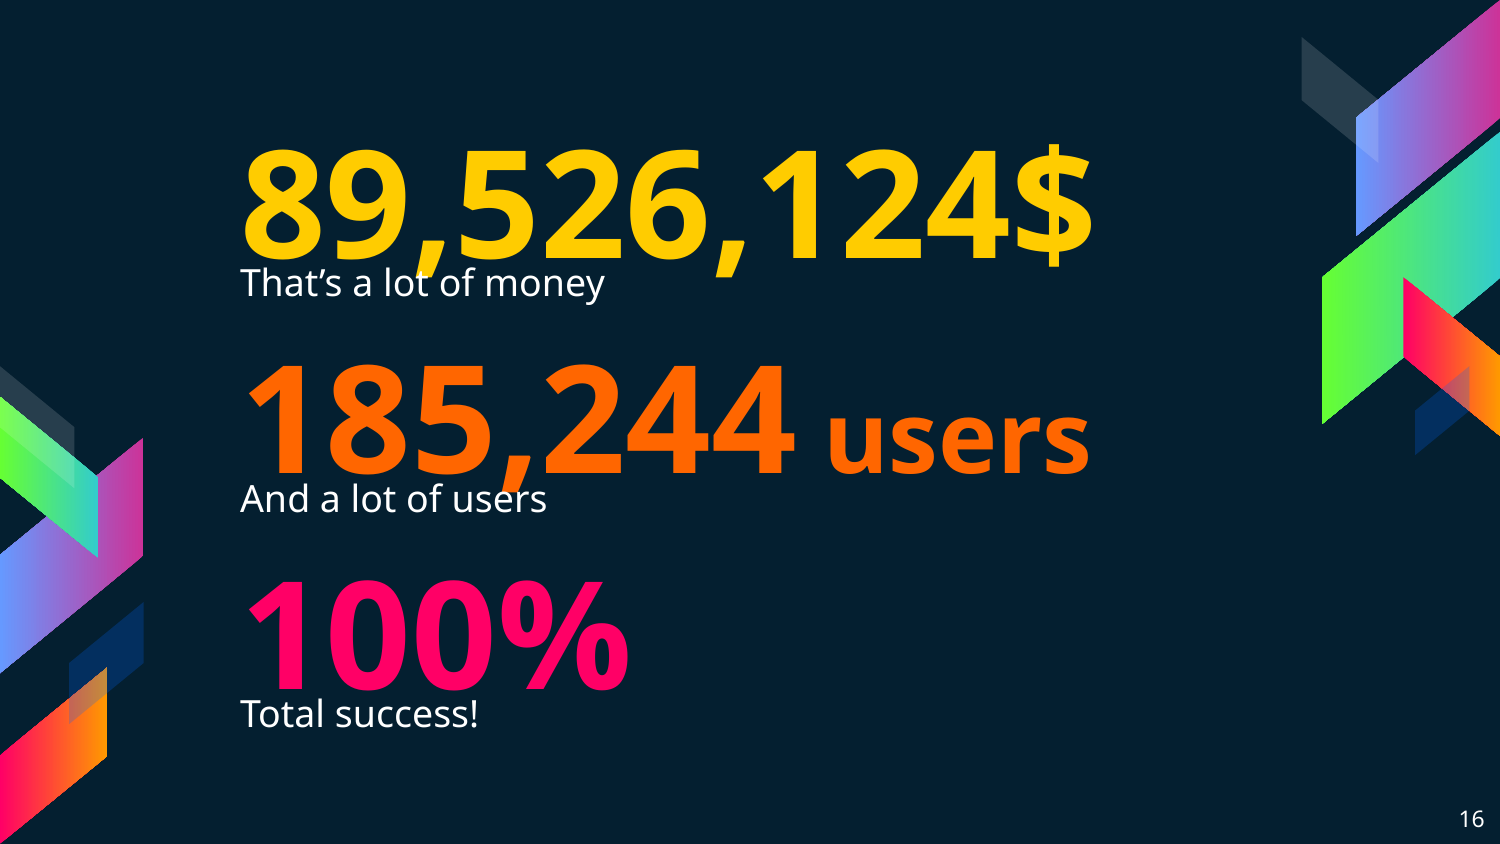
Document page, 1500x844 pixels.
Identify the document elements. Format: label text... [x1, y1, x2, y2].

slide_number ‹#› [1403, 789, 1500, 844]
subtitle Total success! [225, 675, 1215, 752]
subtitle And a lot of users [225, 459, 1215, 536]
title 89,526,124$ [225, 156, 1215, 244]
title 100% [225, 587, 1215, 675]
subtitle That’s a lot of money [225, 244, 1215, 320]
title 185,244 users [225, 371, 1215, 459]
